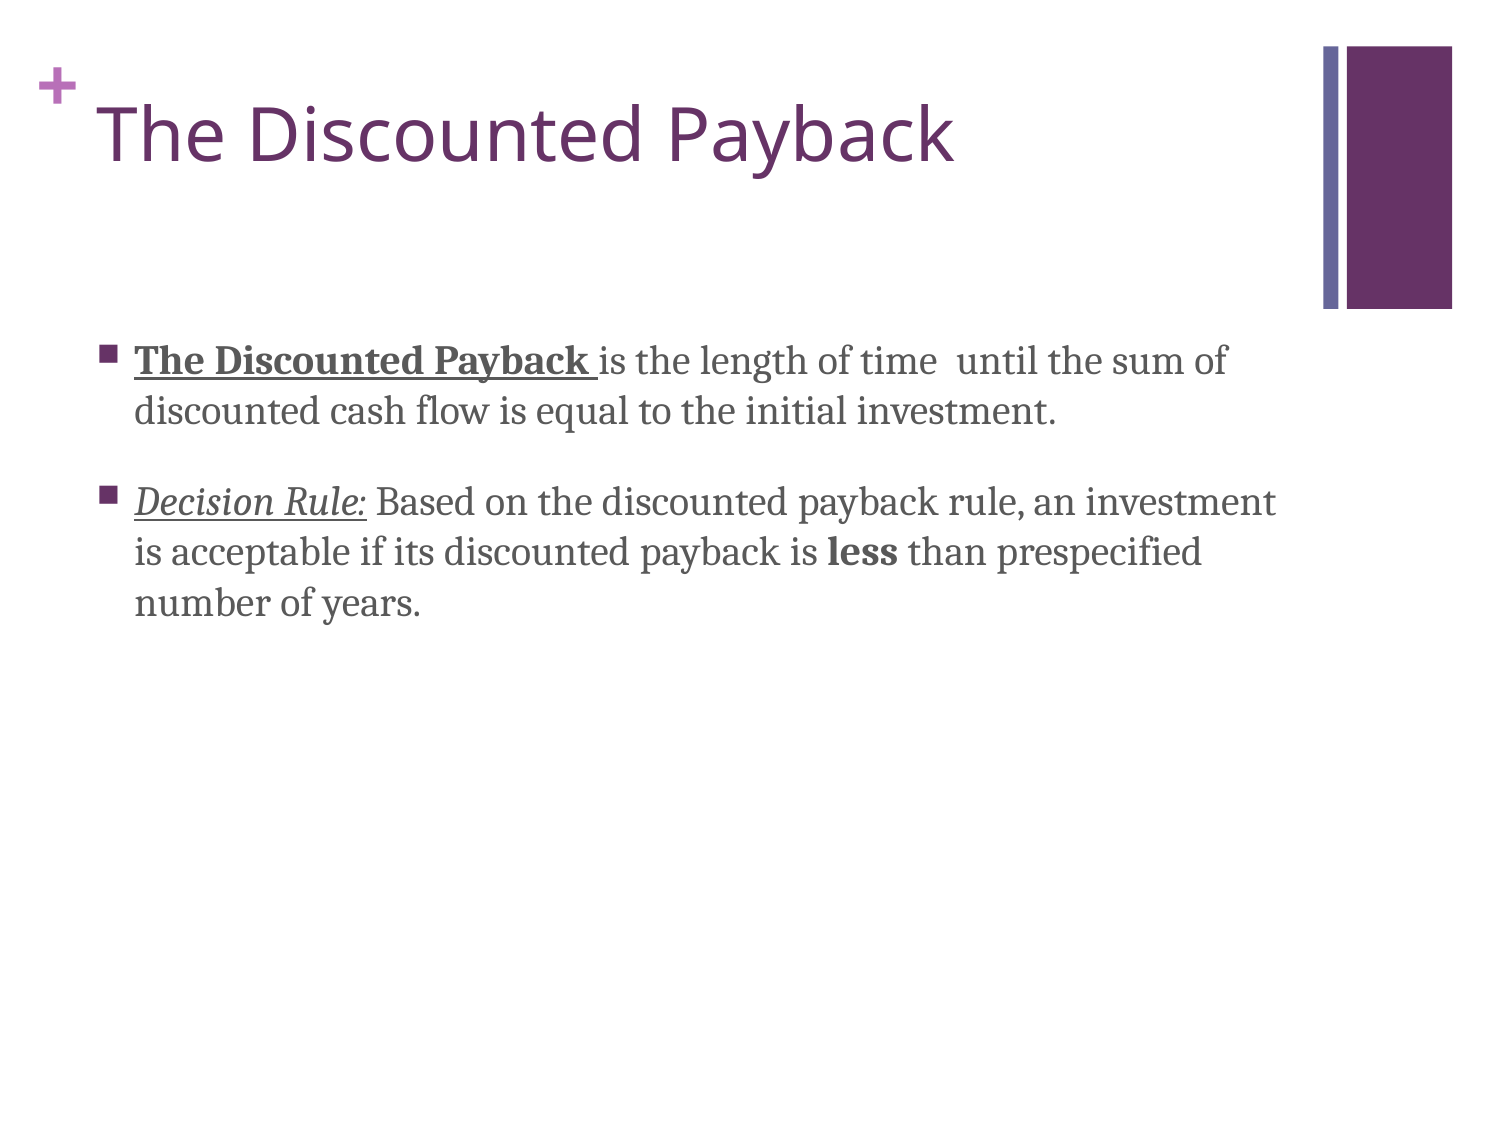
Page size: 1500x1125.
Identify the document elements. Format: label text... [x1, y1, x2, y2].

title The Discounted Payback [81, 79, 1322, 263]
list The Discounted Payback is the length of time until the sum of discounted cash flow is equal to the initial investment. Decision Rule: Based on the discounted payback rule, an investment is acceptable if its discounted payback is less than prespecified number of years. [81, 324, 1322, 1005]
